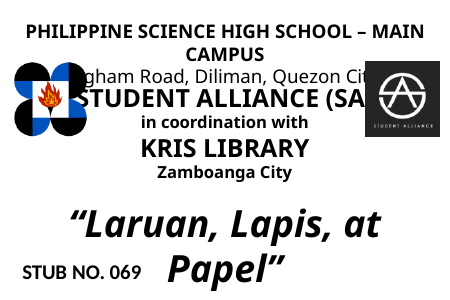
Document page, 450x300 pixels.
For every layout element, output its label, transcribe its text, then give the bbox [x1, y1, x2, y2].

text_box PHILIPPINE SCIENCE HIGH SCHOOL – MAIN CAMPUS Agham Road, Diliman, Quezon City [0, 12, 450, 74]
text_box STUDENT ALLIANCE (SA) in coordination with KRIS LIBRARY Zamboanga City [0, 74, 450, 190]
text_box “Laruan, Lapis, at Papel” [0, 192, 450, 298]
text_box STUB NO. 069 [7, 251, 213, 292]
picture [364, 60, 441, 137]
picture [12, 60, 88, 137]
